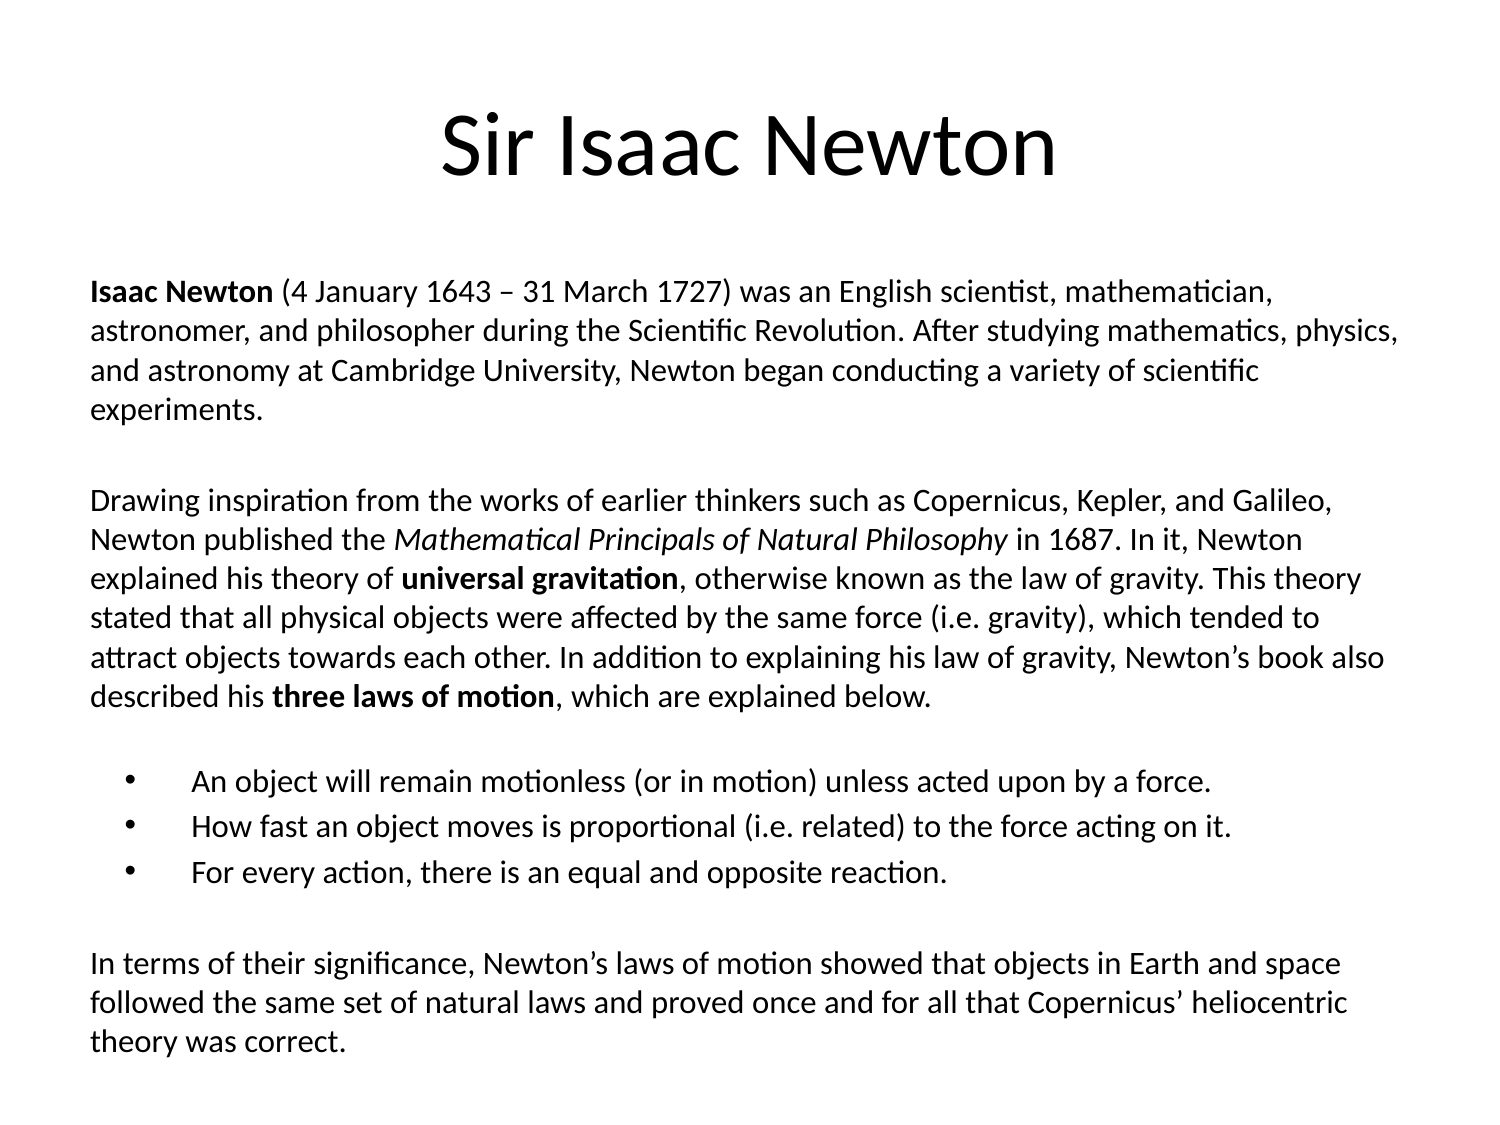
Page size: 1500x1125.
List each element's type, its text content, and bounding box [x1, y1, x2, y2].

list Isaac Newton (4 January 1643 – 31 March 1727) was an English scientist, mathematician, astronomer, and philosopher during the Scientific Revolution. After studying mathematics, physics, and astronomy at Cambridge University, Newton began conducting a variety of scientific experiments. Drawing inspiration from the works of earlier thinkers such as Copernicus, Kepler, and Galileo, Newton published the Mathematical Principals of Natural Philosophy in 1687. In it, Newton explained his theory of universal gravitation, otherwise known as the law of gravity. This theory stated that all physical objects were affected by the same force (i.e. gravity), which tended to attract objects towards each other. In addition to explaining his law of gravity, Newton’s book also described his three laws of motion, which are explained below. An object will remain motionless (or in motion) unless acted upon by a force. How fast an object moves is proportional (i.e. related) to the force acting on it. For every action, there is an equal and opposite reaction. In terms of their significance, Newton’s laws of motion showed that objects in Earth and space followed the same set of natural laws and proved once and for all that Copernicus’ heliocentric theory was correct. [75, 262, 1425, 1075]
title Sir Isaac Newton [75, 45, 1425, 233]
